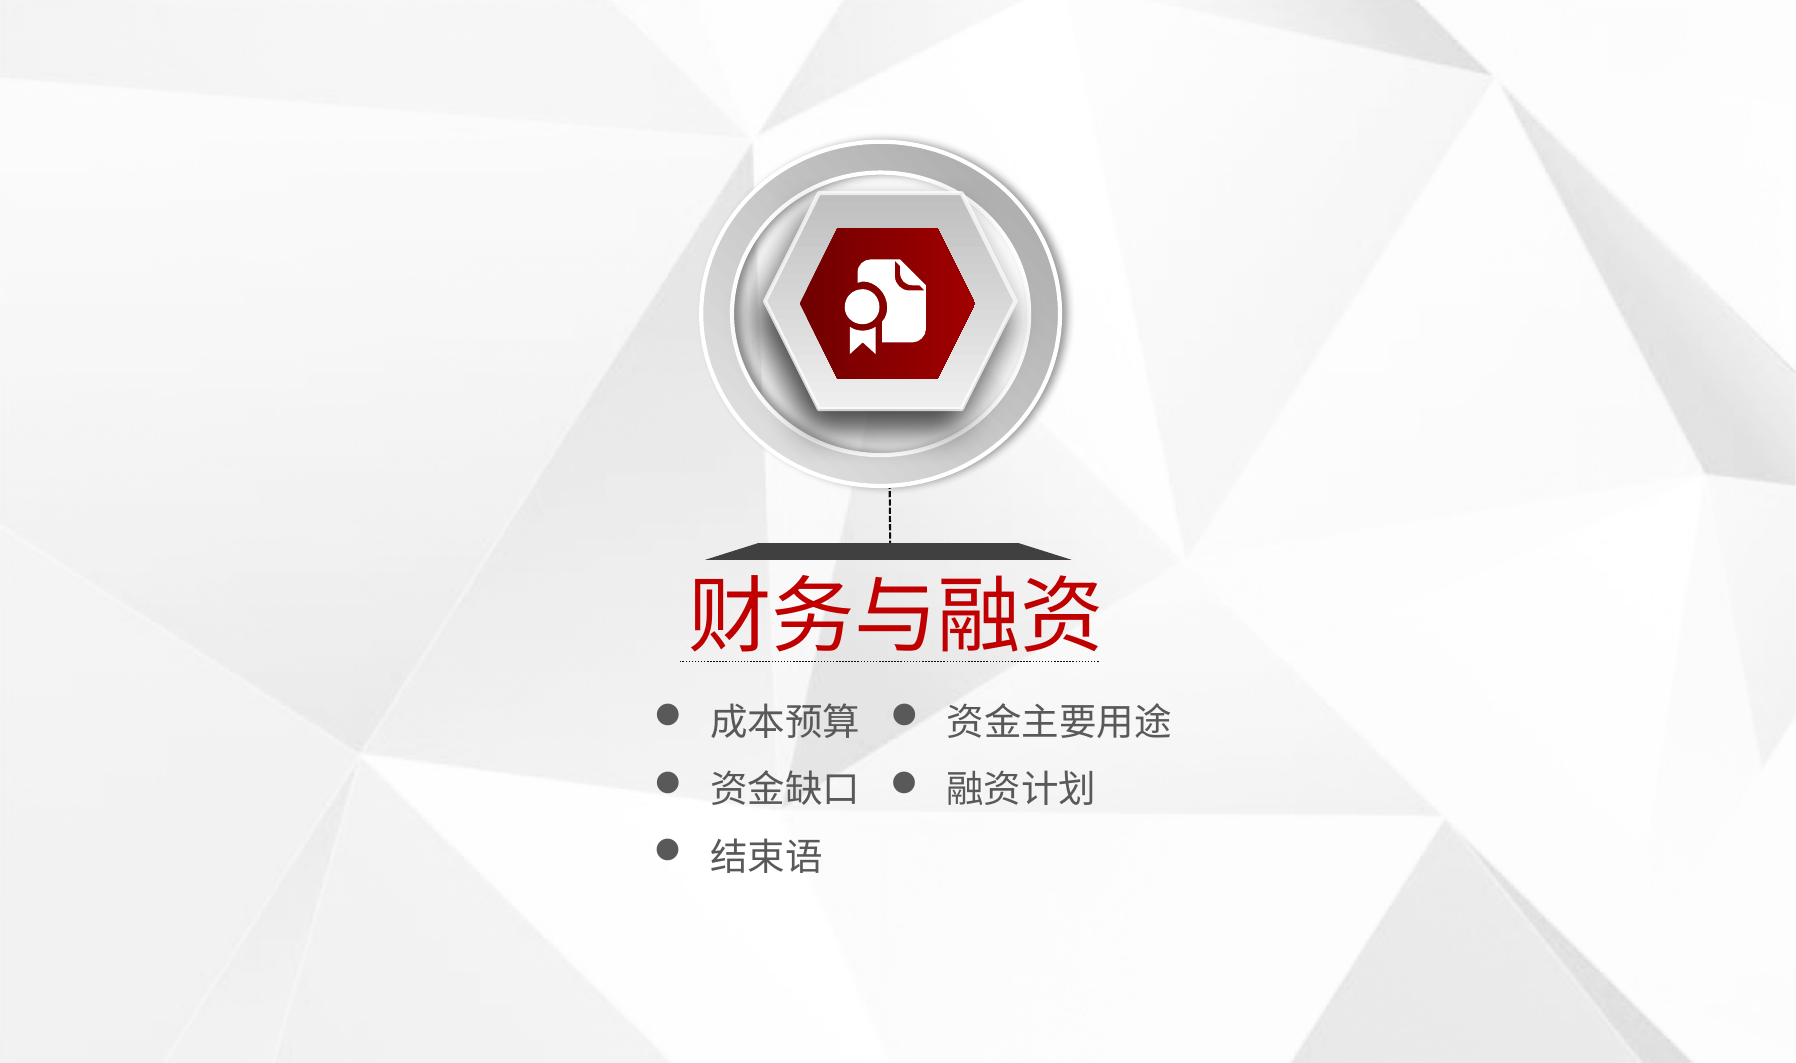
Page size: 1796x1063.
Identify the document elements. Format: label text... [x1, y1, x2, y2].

text_box 结束语 [638, 825, 838, 885]
text_box [699, 139, 1063, 489]
text_box [703, 541, 888, 562]
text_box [764, 192, 1016, 410]
text_box 财务与融资 [673, 555, 1320, 670]
text_box 融资计划 [875, 757, 1112, 818]
text_box 资金缺口 [639, 757, 875, 818]
text_box [892, 541, 1074, 562]
text_box 成本预算 [639, 690, 875, 750]
text_box 资金主要用途 [875, 690, 1187, 750]
picture [0, 0, 1796, 1063]
